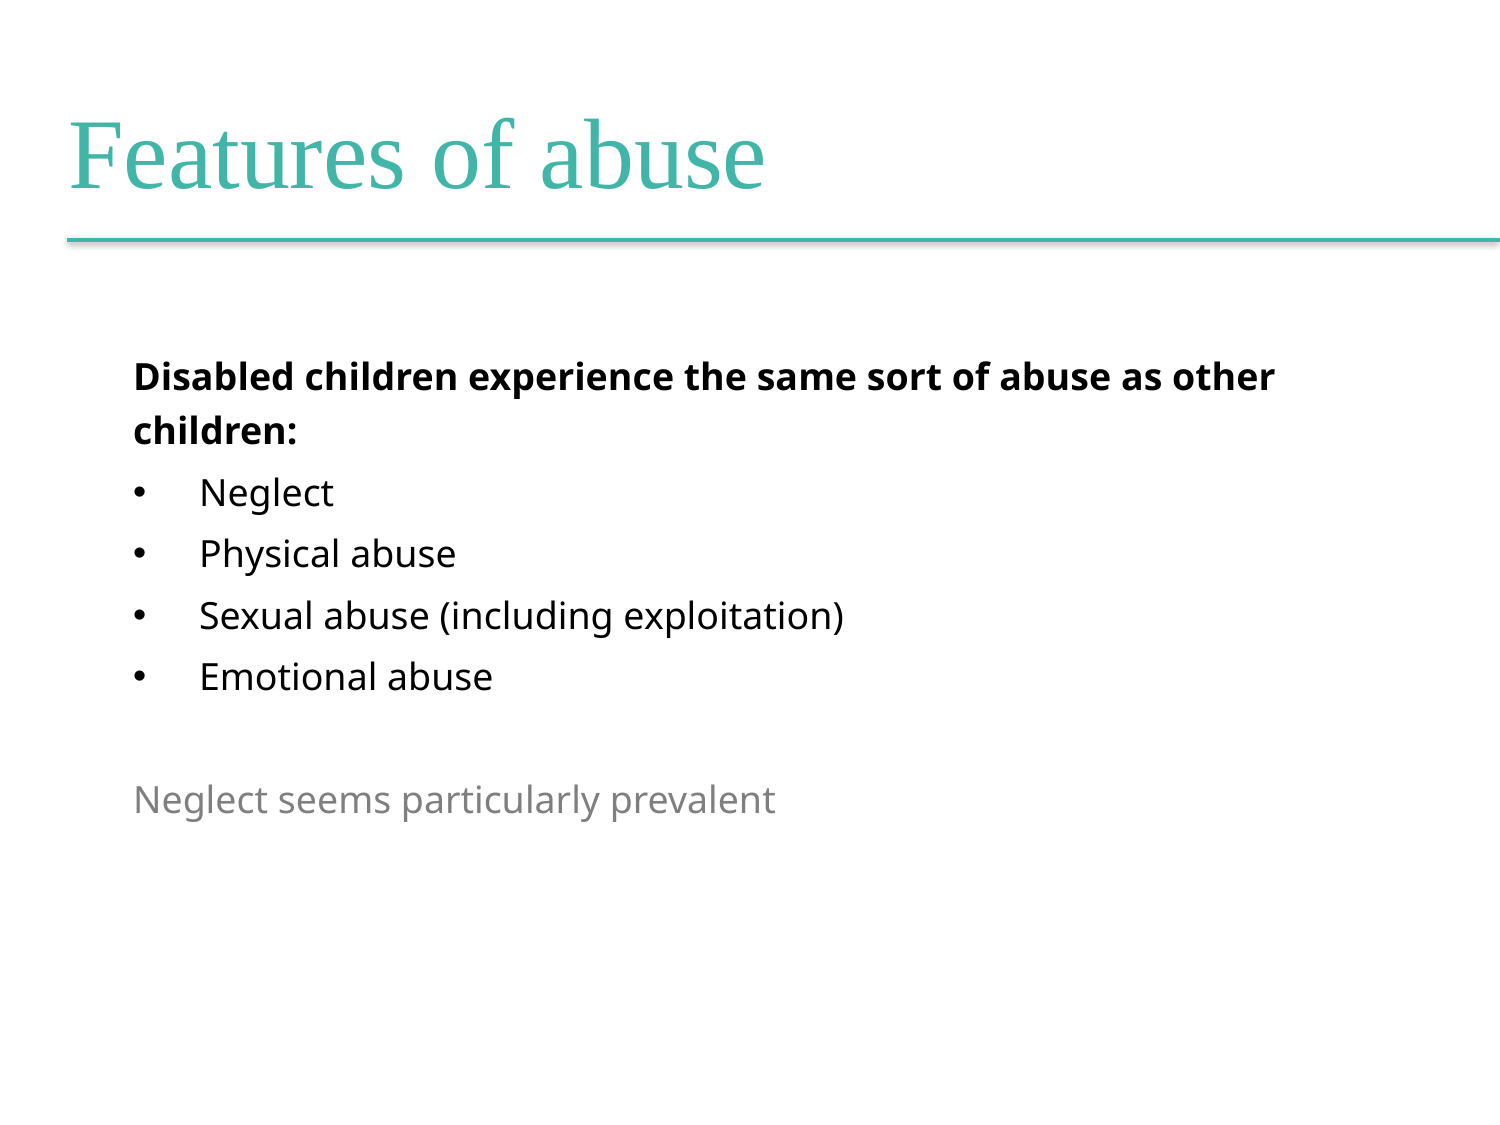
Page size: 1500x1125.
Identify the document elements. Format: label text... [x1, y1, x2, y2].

text_box Features of abuse [53, 15, 1448, 304]
list Disabled children experience the same sort of abuse as other children: Neglect Physical abuse Sexual abuse (including exploitation) Emotional abuse Neglect seems particularly prevalent [118, 336, 1391, 1080]
